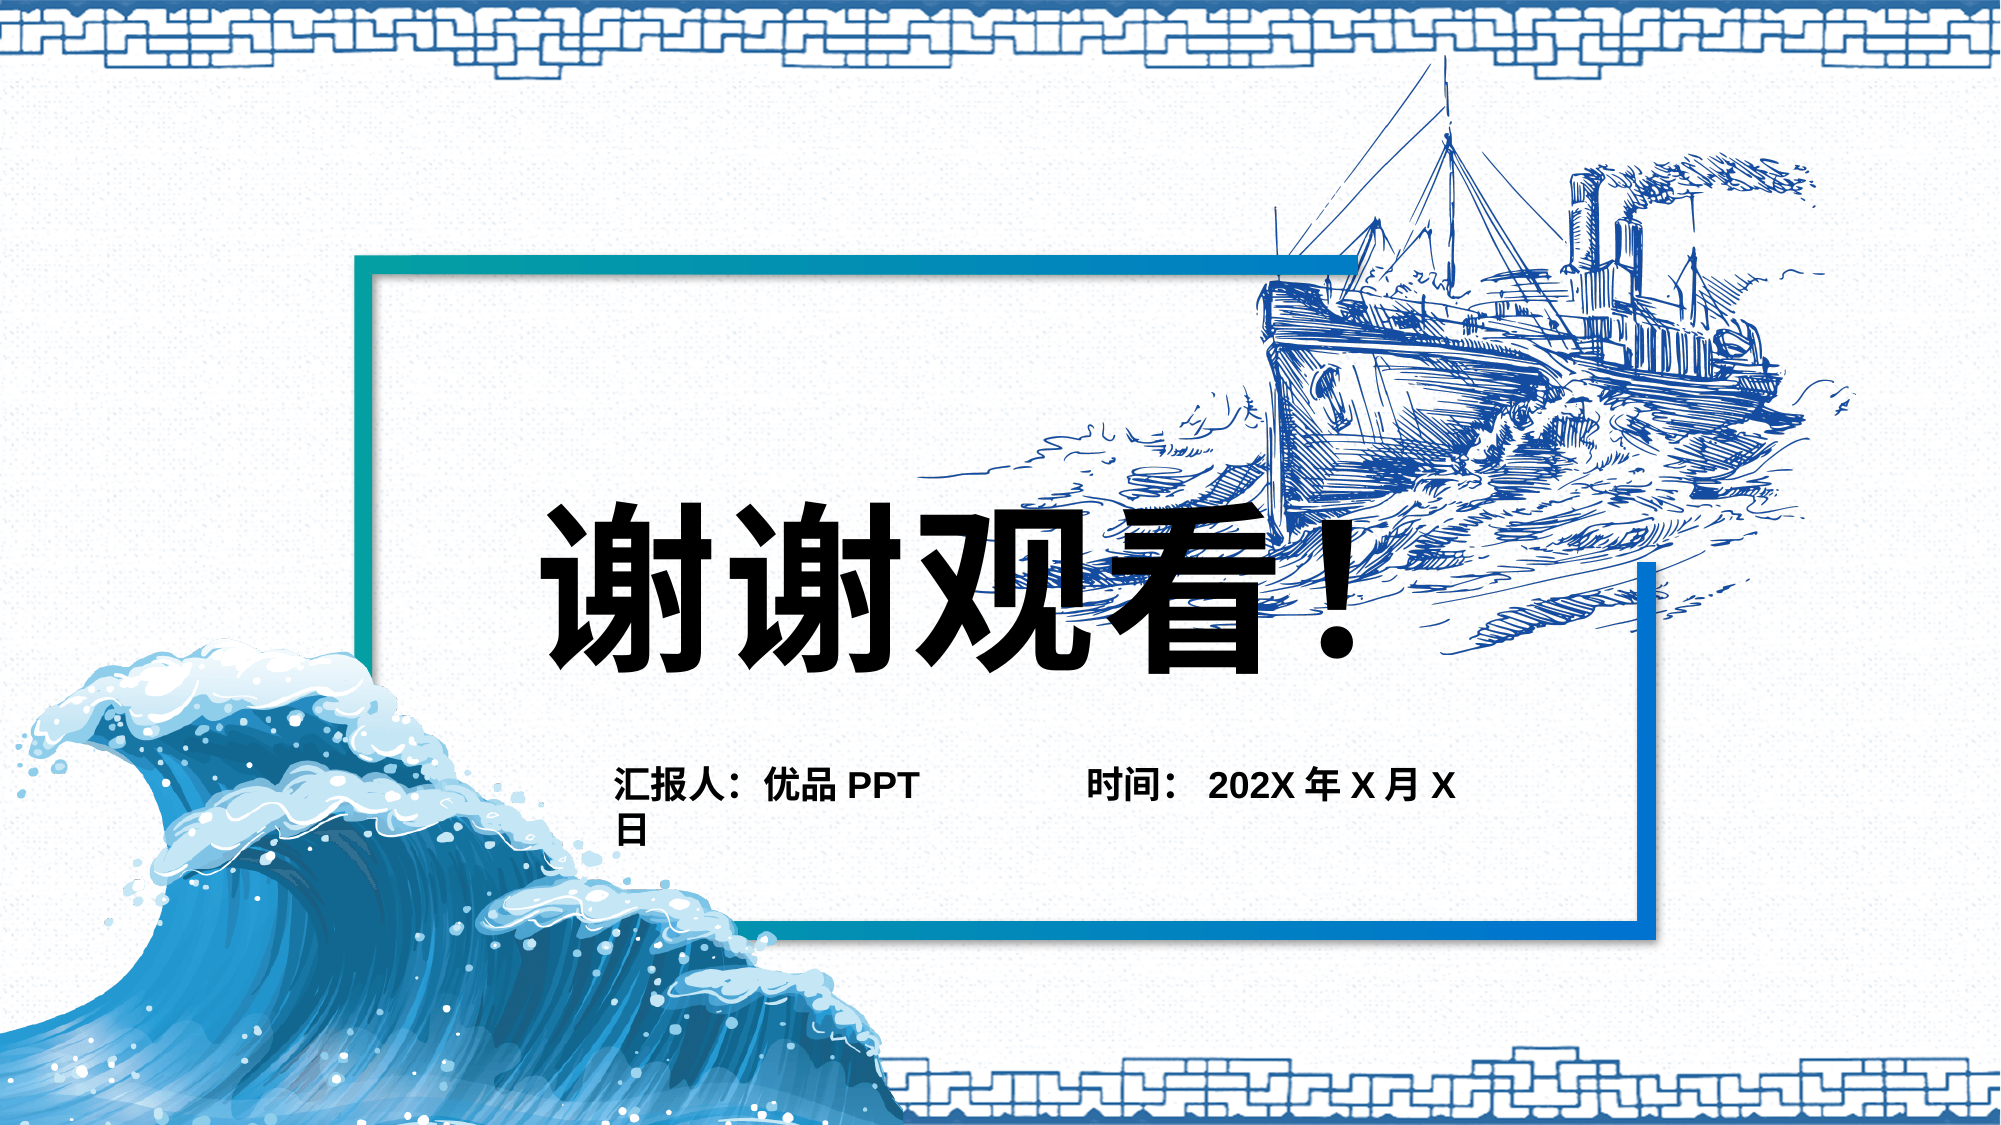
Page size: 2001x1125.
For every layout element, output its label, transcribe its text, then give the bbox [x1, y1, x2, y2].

text_box [354, 255, 917, 340]
text_box [904, 655, 1656, 941]
text_box 谢谢观看！ [904, 467, 1491, 702]
picture [0, 0, 2001, 1125]
text_box 汇报人：优品PPT 时间：202X年X月X日 [904, 754, 1473, 859]
